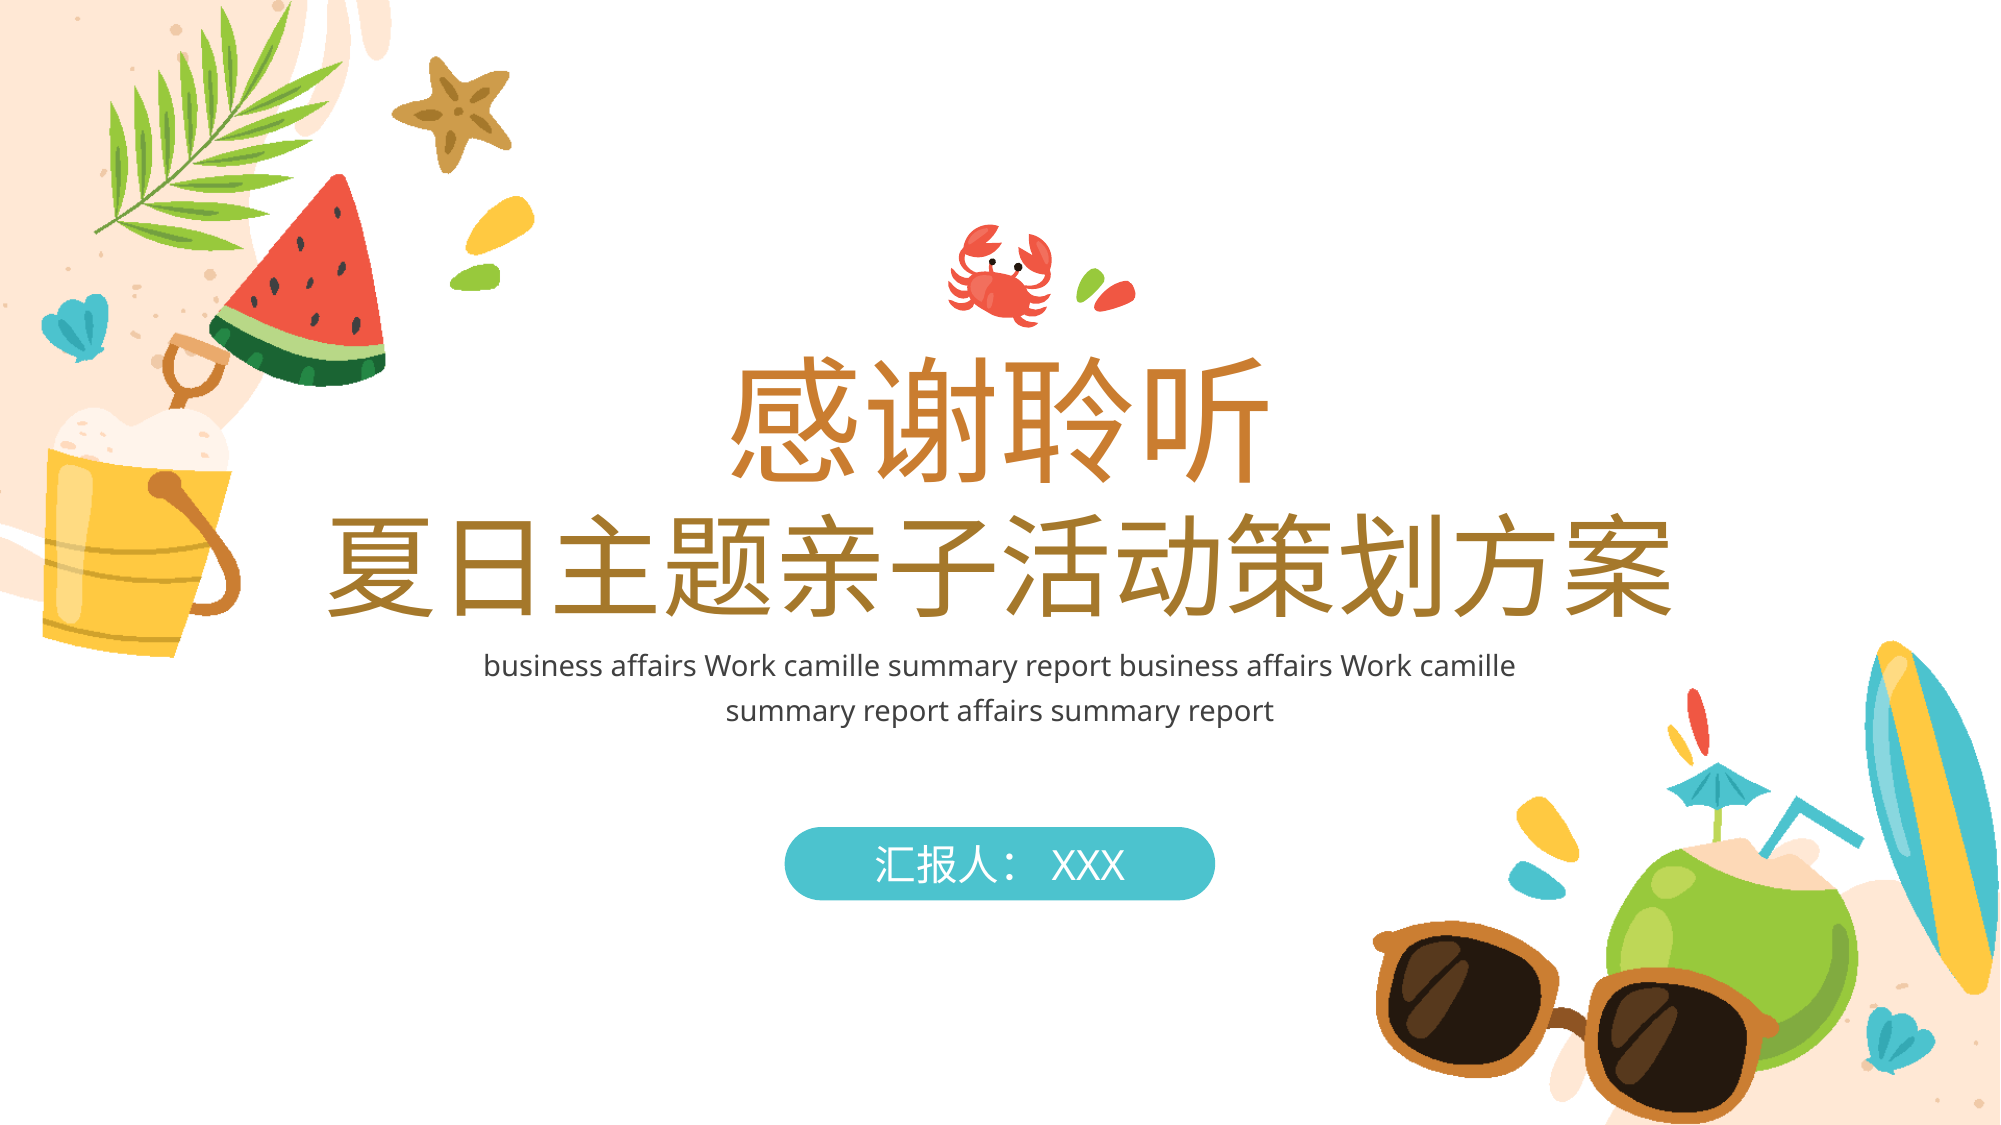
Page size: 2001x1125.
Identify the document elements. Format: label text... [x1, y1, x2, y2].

text_box 感谢聆听 [480, 327, 1520, 488]
text_box 汇报人：XXX [783, 825, 1217, 902]
picture [0, 0, 2000, 1125]
text_box business affairs Work camille summary report business affairs Work camille summary report affairs summary report [438, 629, 1562, 735]
text_box 夏日主题亲子活动策划方案 [286, 488, 1714, 639]
